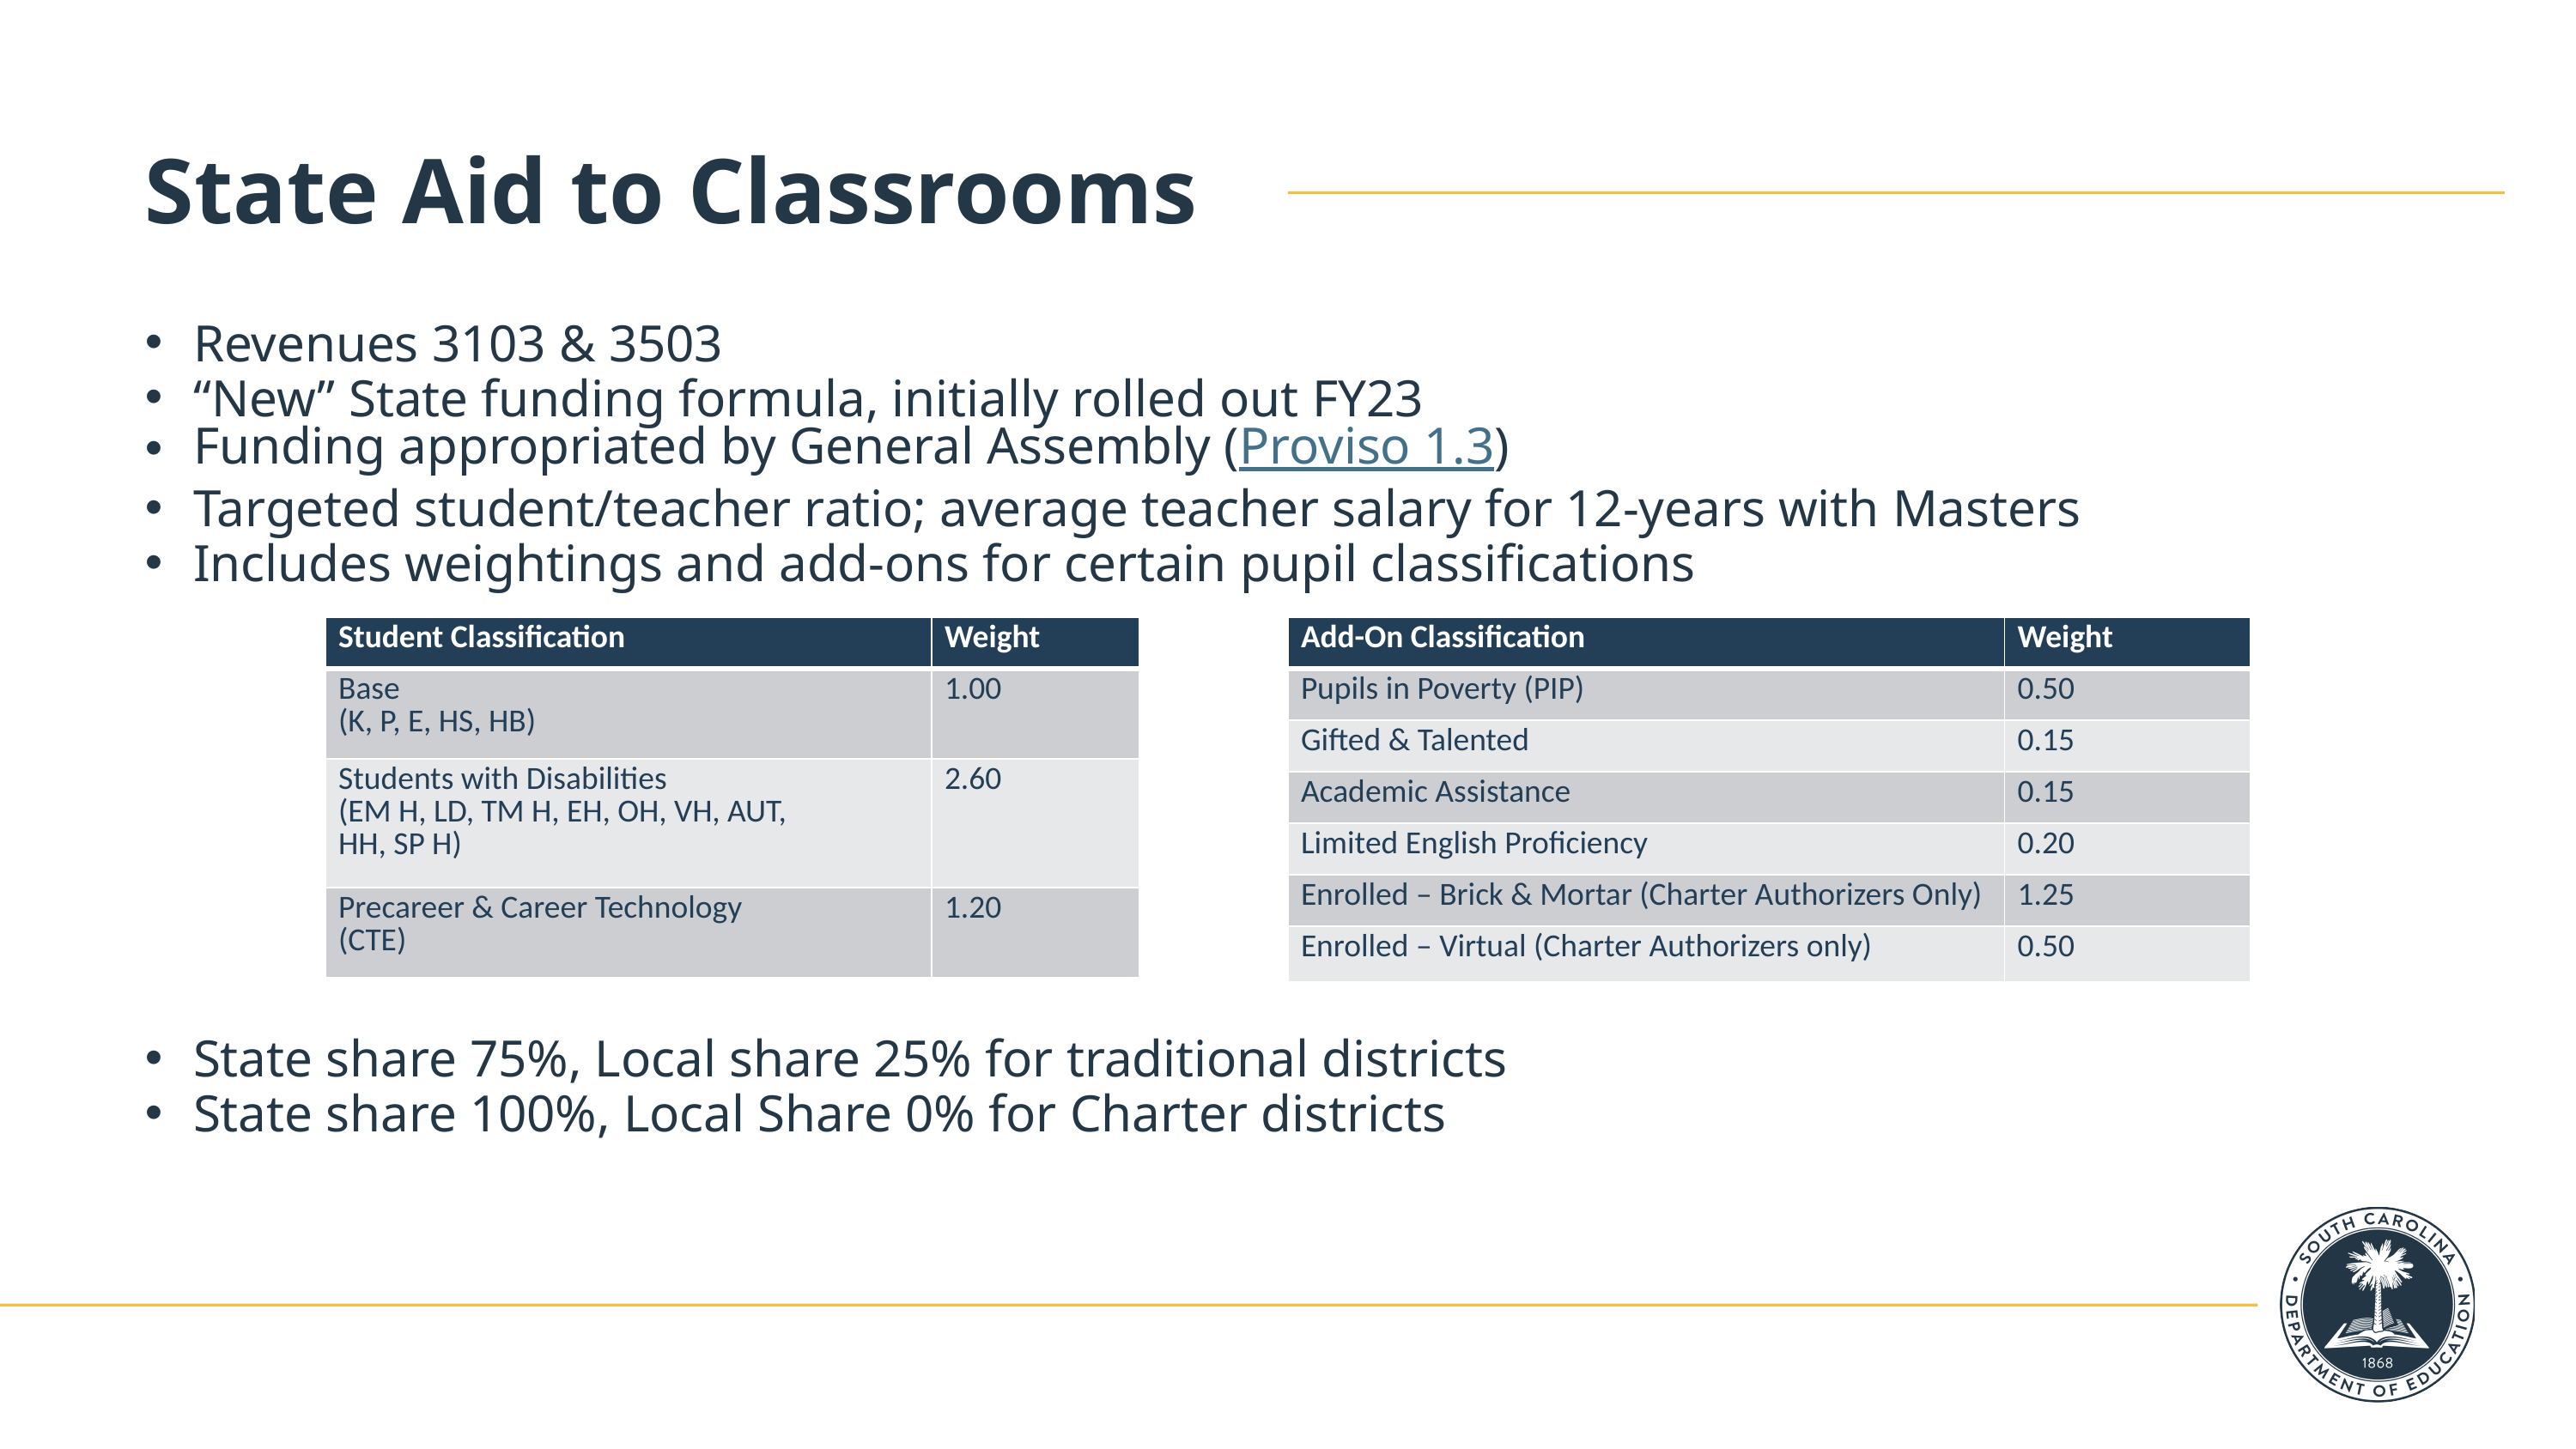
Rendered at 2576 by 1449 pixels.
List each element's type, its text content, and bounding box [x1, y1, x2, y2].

table_cell 0.50 [2005, 671, 2250, 719]
table_cell Students with Disabilities (EM H, LD, TM H, EH, OH, VH, AUT, HH, SP H) [326, 760, 931, 887]
table_cell 0.50 [2005, 927, 2250, 981]
text_box Revenues 3103 & 3503 “New” State funding formula, initially rolled out FY23 Funding appropriated by General Assembly (Proviso 1.3) Targeted student/teacher ratio; average teacher salary for 12-years with Masters Includes weightings and add-ons for certain pupil classifications State share 75%, Local share 25% for traditional districts State share 100%, Local Share 0% for Charter districts [144, 316, 2391, 1143]
table_cell Enrolled – Virtual (Charter Authorizers only) [1289, 927, 2004, 981]
table_cell 0.15 [2005, 721, 2250, 771]
table_cell 1.00 [933, 671, 1139, 758]
table_cell 1.20 [933, 888, 1139, 977]
table_cell 0.20 [2005, 824, 2250, 874]
table_cell Gifted & Talented [1289, 721, 2004, 771]
text_box [2280, 1207, 2476, 1403]
table_cell 2.60 [933, 760, 1139, 887]
table_cell Precareer & Career Technology (CTE) [326, 888, 931, 977]
table_cell 1.25 [2005, 876, 2250, 925]
table_cell Enrolled – Brick & Mortar (Charter Authorizers Only) [1289, 876, 2004, 925]
table_header Add-On Classification [1289, 618, 2004, 666]
table_cell Base (K, P, E, HS, HB) [326, 671, 931, 758]
table_cell Academic Assistance [1289, 773, 2004, 822]
title State Aid to Classrooms [144, 151, 2534, 394]
table_header Weight [933, 618, 1139, 666]
table_header Student Classification [326, 618, 931, 666]
table_header Weight [2005, 618, 2250, 666]
table_cell Pupils in Poverty (PIP) [1289, 671, 2004, 719]
table_cell Limited English Proficiency [1289, 824, 2004, 874]
table_cell 0.15 [2005, 773, 2250, 822]
